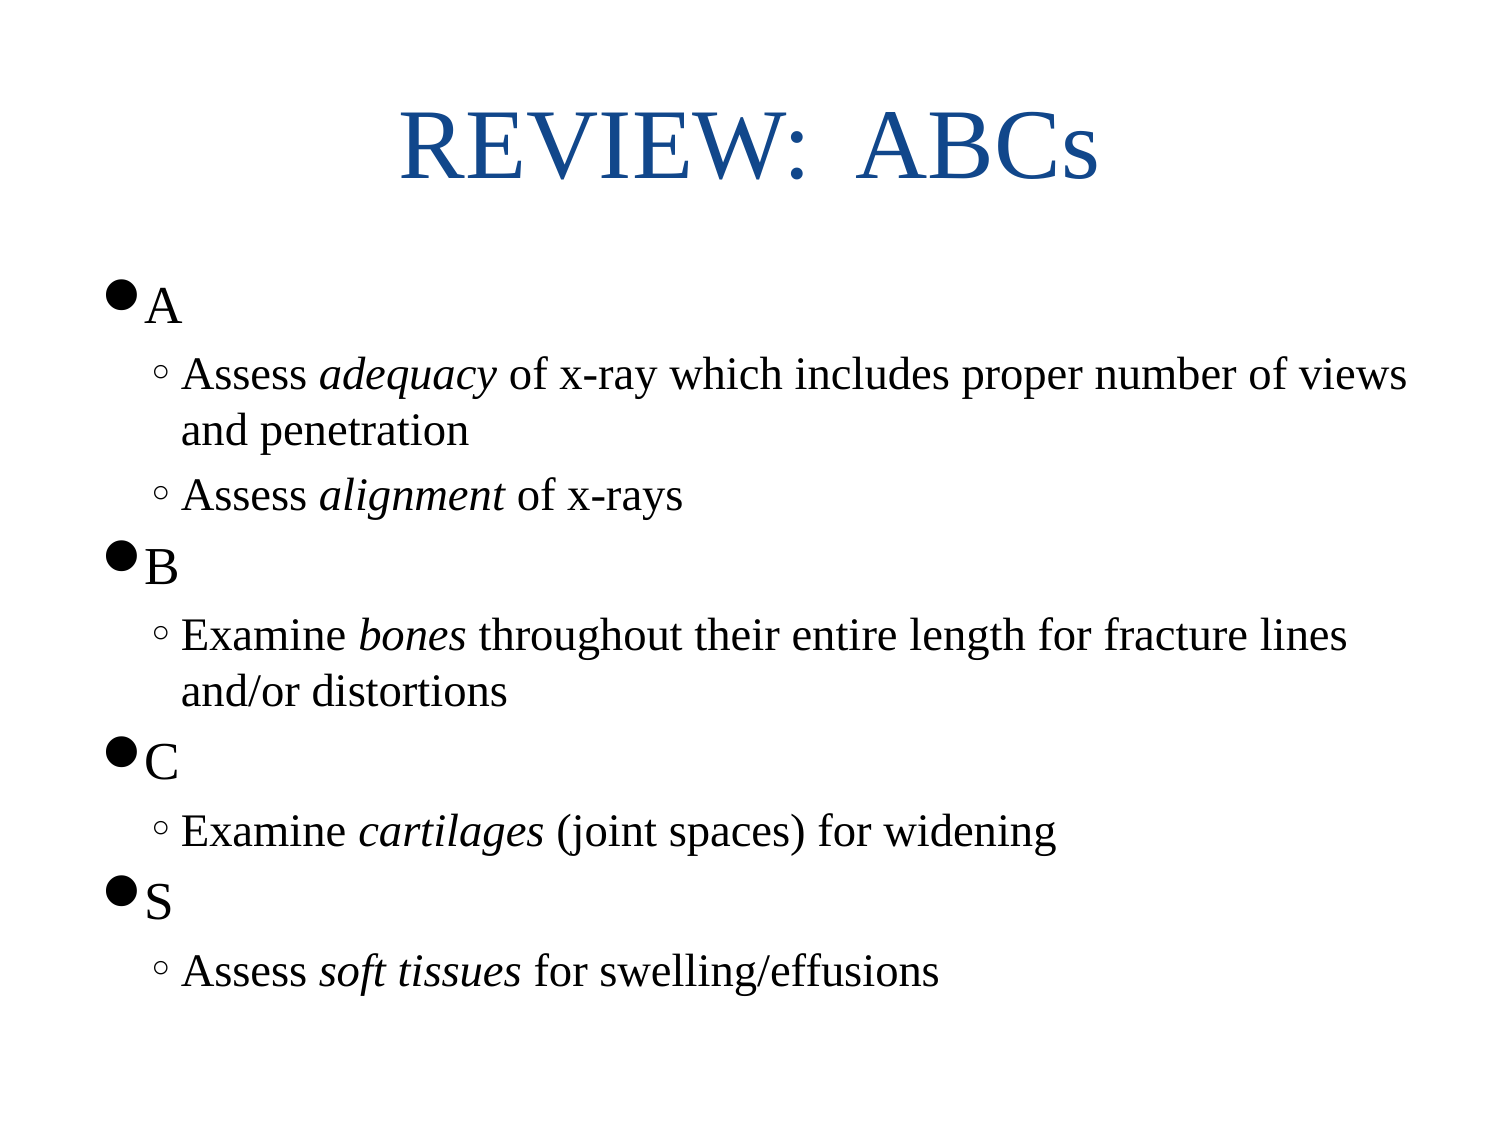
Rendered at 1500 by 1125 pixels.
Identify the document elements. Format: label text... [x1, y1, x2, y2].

title REVIEW: ABCs [75, 45, 1425, 233]
list A Assess adequacy of x-ray which includes proper number of views and penetration Assess alignment of x-rays B Examine bones throughout their entire length for fracture lines and/or distortions C Examine cartilages (joint spaces) for widening S Assess soft tissues for swelling/effusions [75, 262, 1425, 1005]
